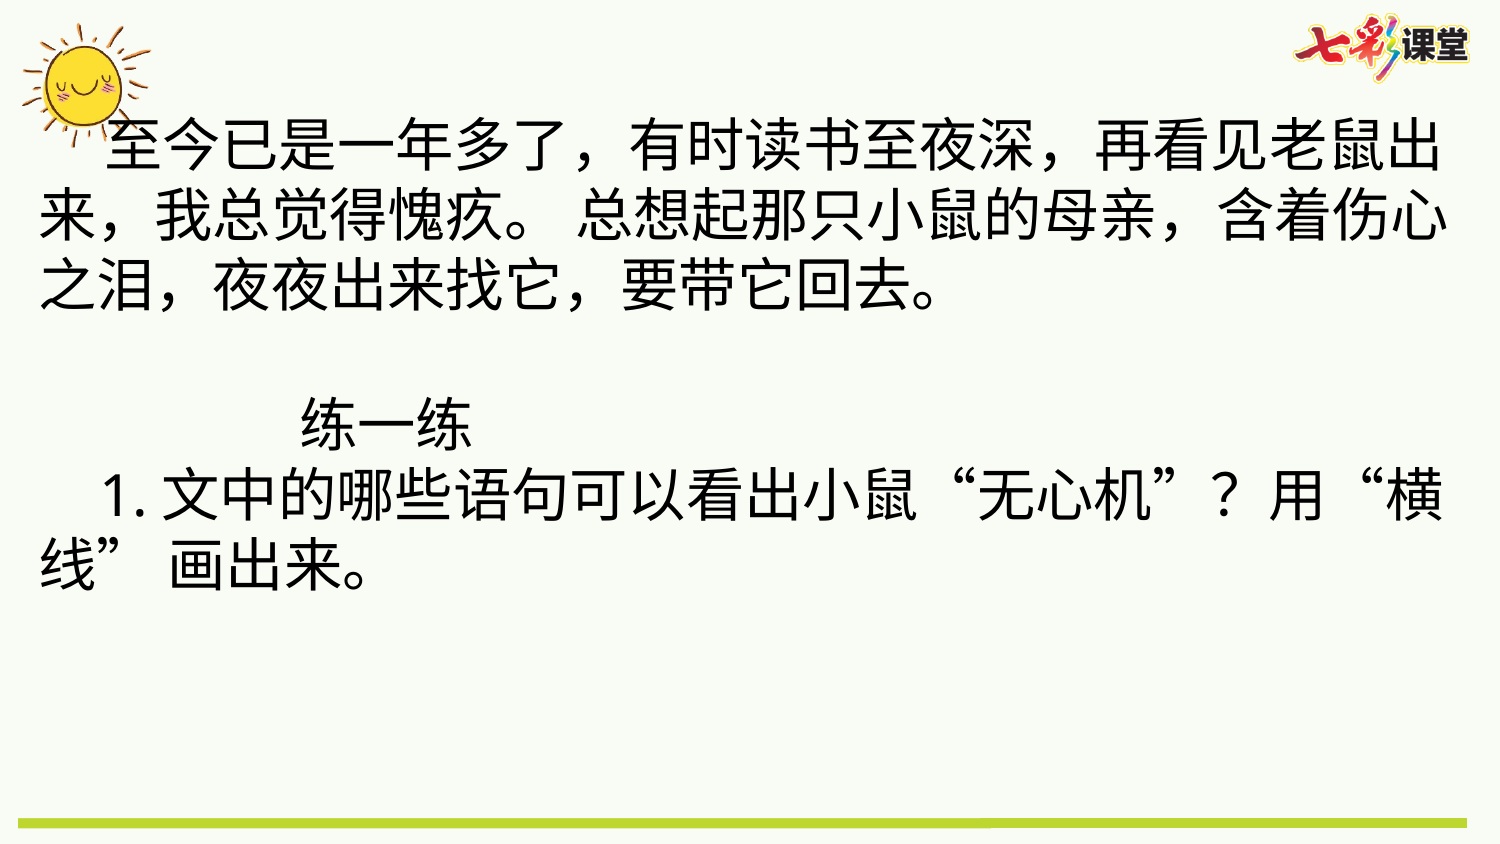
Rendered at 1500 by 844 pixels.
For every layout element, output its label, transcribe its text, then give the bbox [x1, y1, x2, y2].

picture [1291, 9, 1472, 87]
picture [18, 771, 1467, 844]
text_box 至今已是一年多了，有时读书至夜深，再看见老鼠出来，我总觉得愧疚。 总想起那只小鼠的母亲，含着伤心之泪，夜夜出来找它，要带它回去。 练一练 1.文中的哪些语句可以看出小鼠“无心机”？用“横线” 画出来。 [23, 101, 1477, 606]
picture [0, 0, 173, 172]
